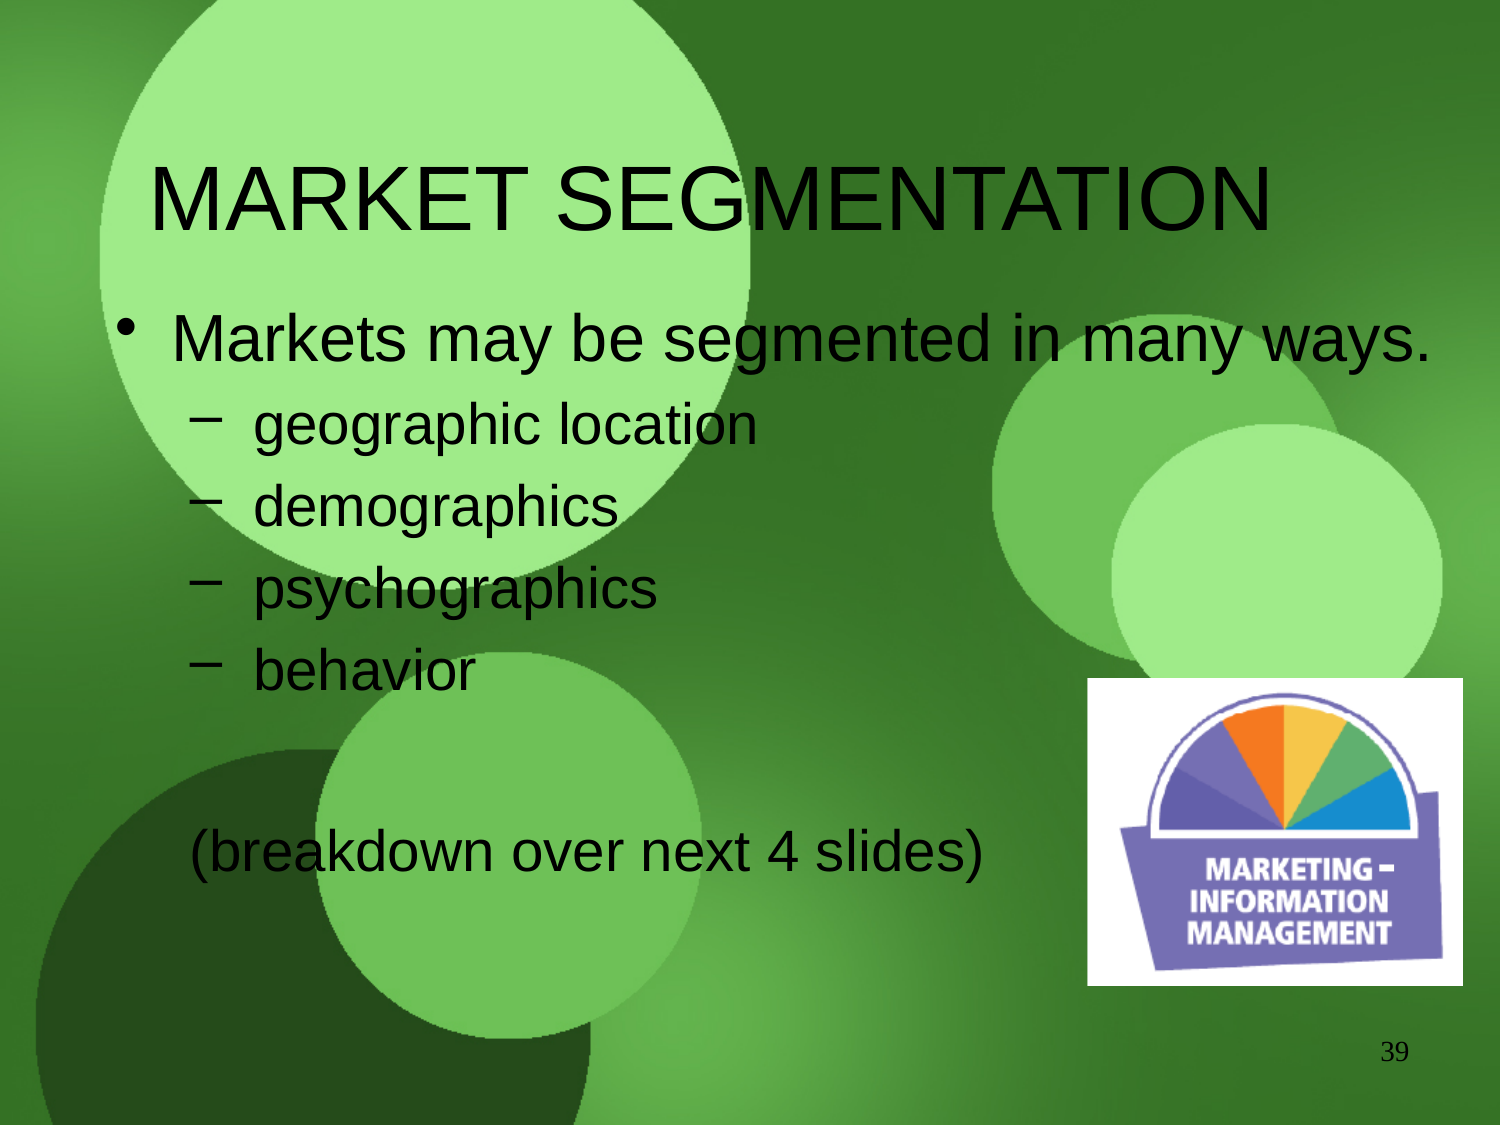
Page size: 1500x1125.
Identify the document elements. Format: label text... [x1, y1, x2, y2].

picture [0, 0, 1500, 1125]
slide_number 39 [1074, 1051, 1426, 1103]
title MARKET SEGMENTATION [74, 99, 1351, 288]
list Markets may be segmented in many ways. geographic location demographics psychographics behavior (breakdown over next 4 slides) [99, 287, 1463, 1051]
